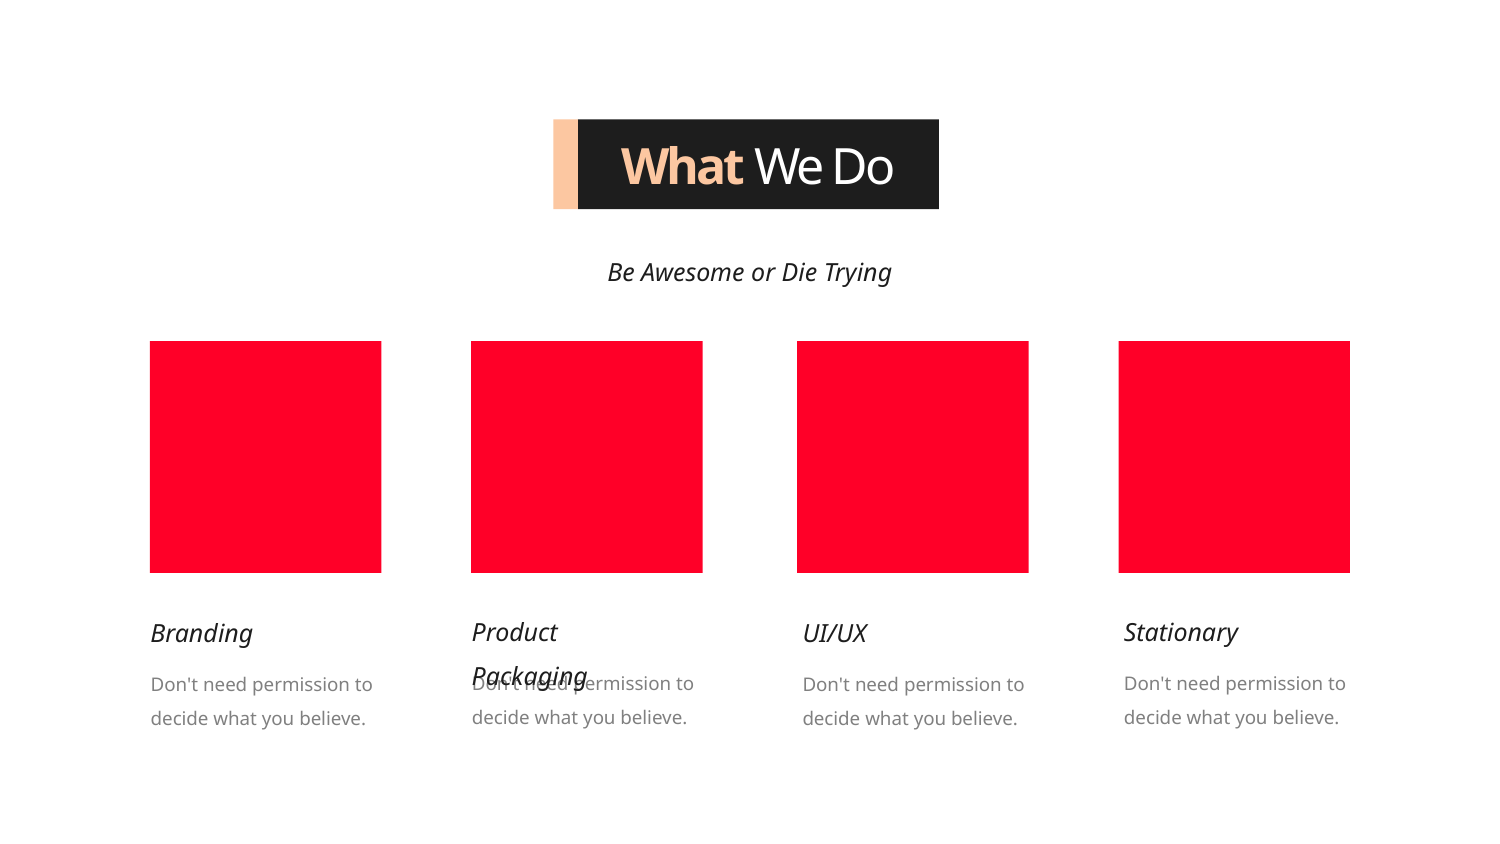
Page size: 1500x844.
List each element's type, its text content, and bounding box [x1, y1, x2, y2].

text_box [551, 117, 580, 211]
text_box Don't need permission to decide what you believe. [1109, 653, 1365, 736]
text_box Don't need permission to decide what you believe. [457, 653, 713, 736]
picture [149, 341, 382, 574]
text_box Branding [135, 594, 372, 655]
picture [1118, 341, 1351, 574]
text_box Don't need permission to decide what you believe. [787, 653, 1043, 737]
text_box UI/UX [787, 594, 1024, 655]
text_box Product Packaging [456, 593, 694, 699]
picture [796, 341, 1029, 574]
text_box What We Do [580, 119, 939, 210]
text_box Don't need permission to decide what you believe. [135, 653, 391, 737]
text_box Be Awesome or Die Trying [551, 233, 949, 294]
text_box Stationary [1109, 593, 1346, 654]
picture [470, 341, 703, 574]
